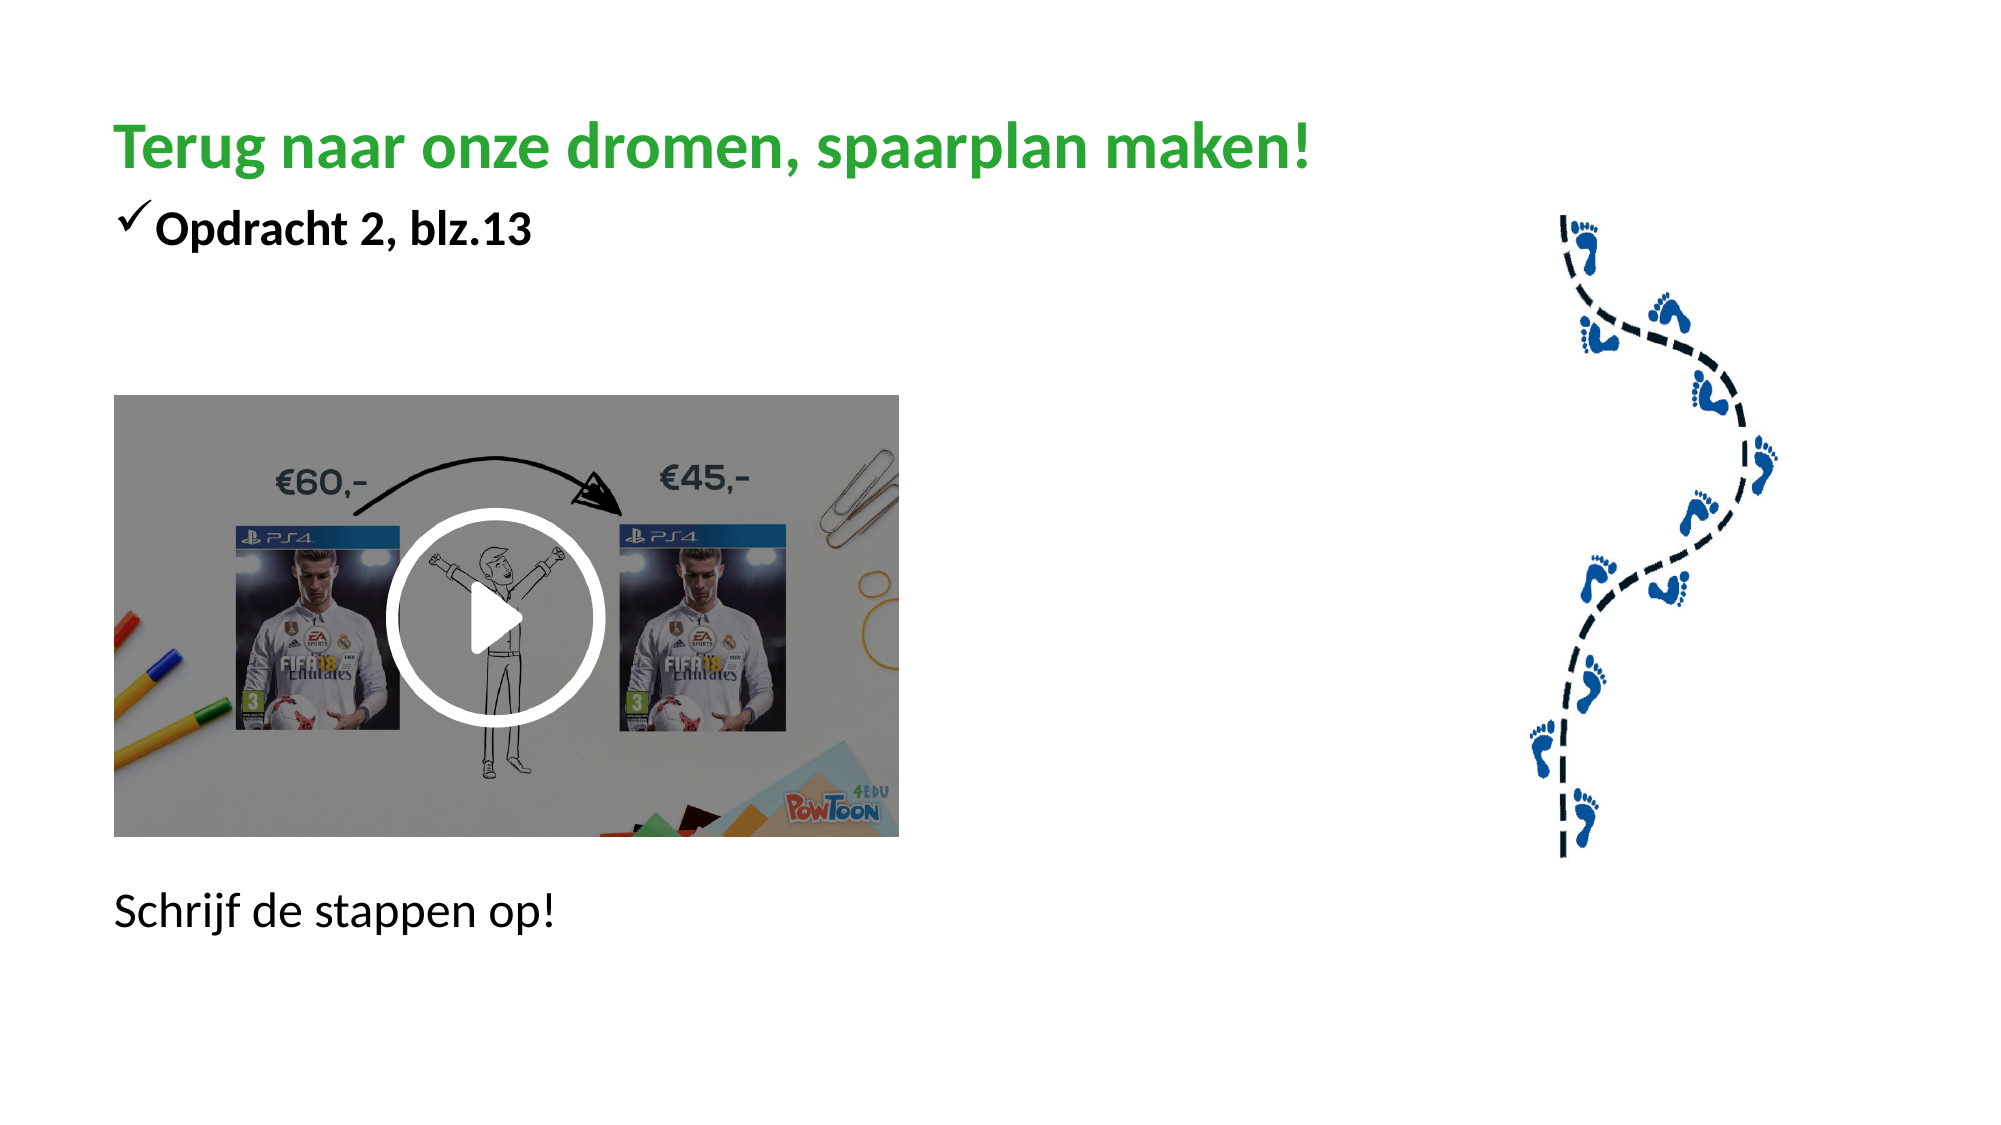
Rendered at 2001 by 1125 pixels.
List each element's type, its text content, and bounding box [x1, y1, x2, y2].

picture [114, 395, 899, 837]
text_box Terug naar onze dromen, spaarplan maken! Opdracht 2, blz.13 [114, 101, 1724, 330]
text_box Schrijf de stappen op! [114, 877, 562, 939]
picture [1521, 199, 1785, 877]
